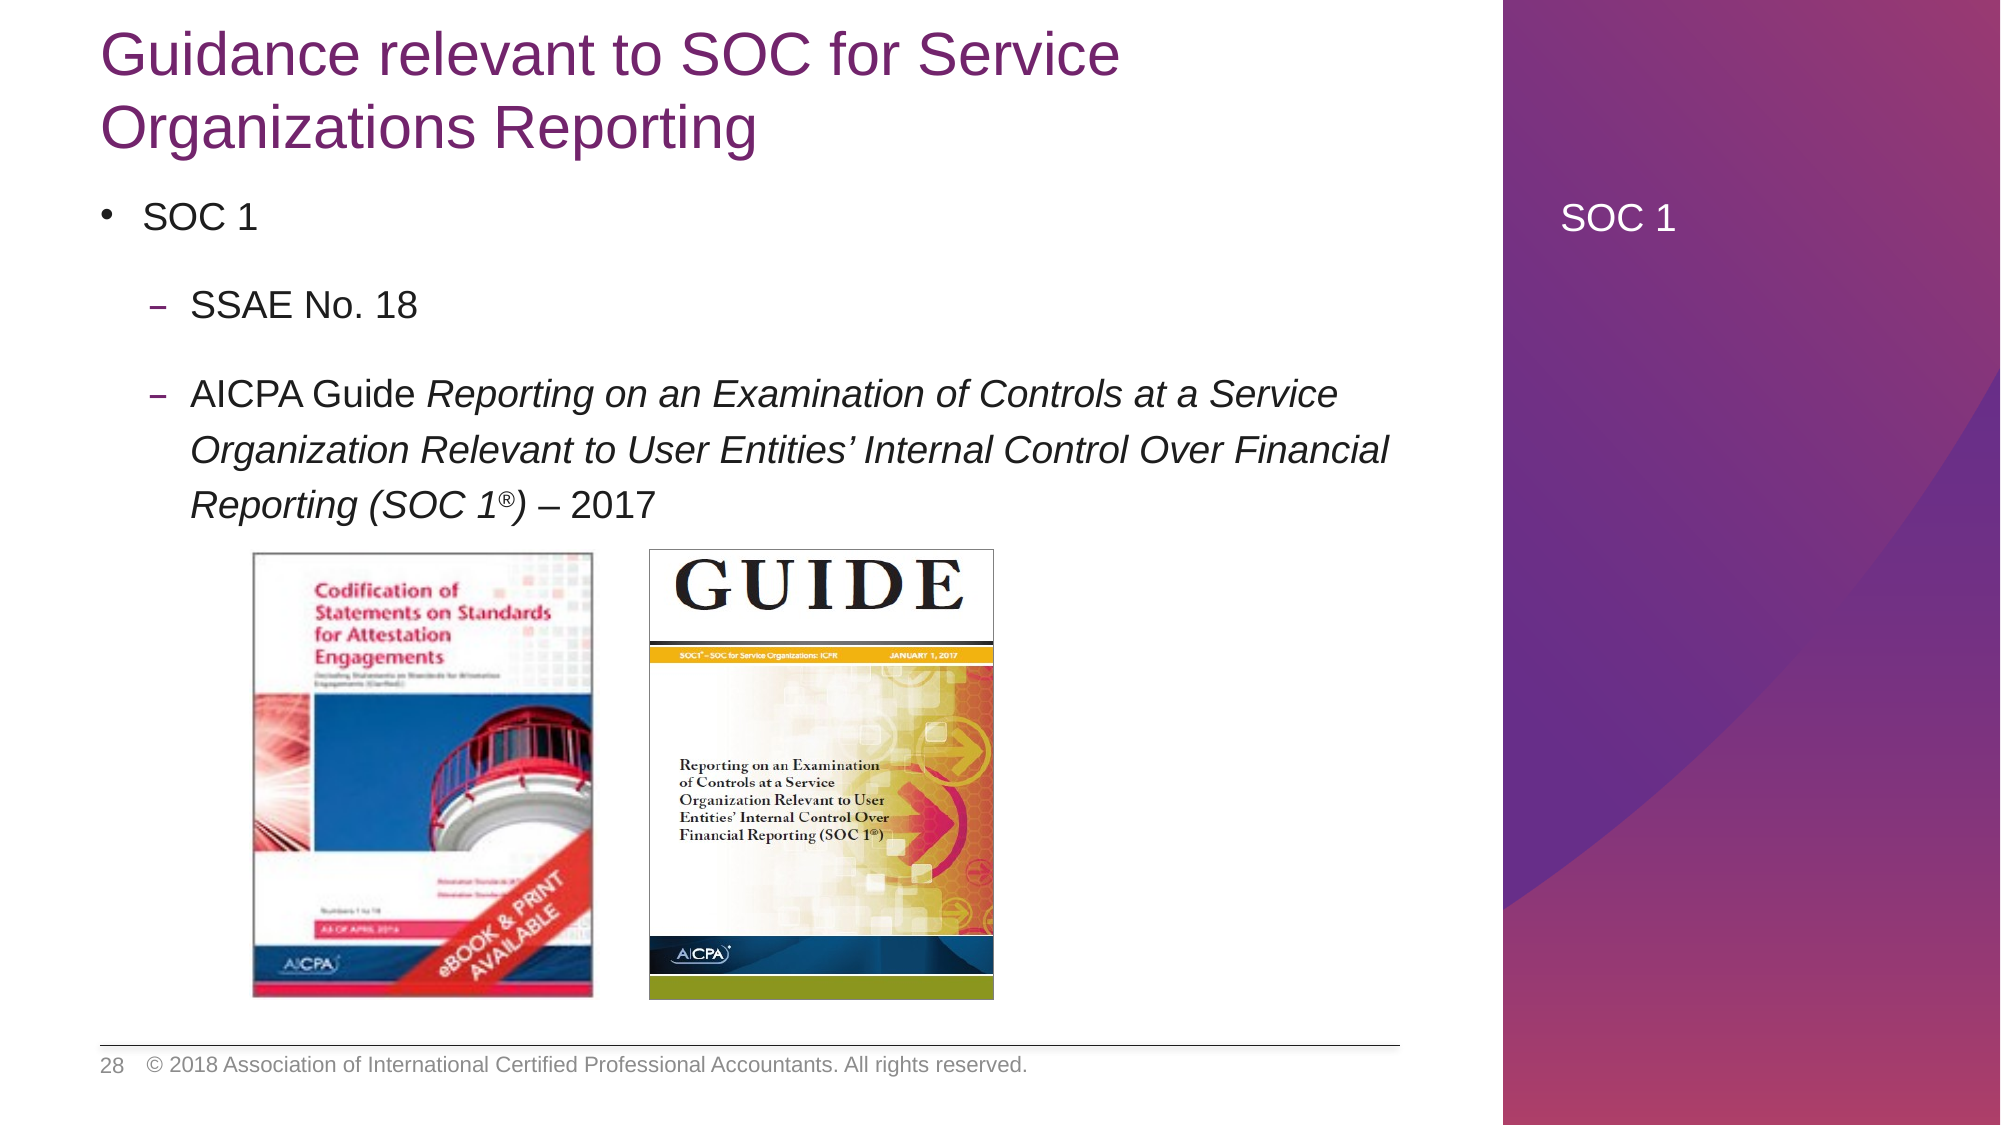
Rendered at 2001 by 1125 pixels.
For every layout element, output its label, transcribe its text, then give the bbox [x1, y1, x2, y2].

slide_number 28 [99, 1050, 147, 1111]
list SOC 1 [1560, 183, 1941, 904]
picture [649, 549, 994, 1001]
picture [249, 549, 601, 1001]
footer © 2018 Association of International Certified Professional Accountants. All rights reserved. [147, 1050, 1400, 1111]
picture [1503, 0, 2001, 1125]
title Guidance relevant to SOC for Service Organizations Reporting [100, 31, 1401, 161]
list SOC 1 SSAE No. 18 AICPA Guide Reporting on an Examination of Controls at a Service Organization Relevant to User Entities’ Internal Control Over Financial Reporting (SOC 1®) – 2017 [100, 182, 1401, 915]
